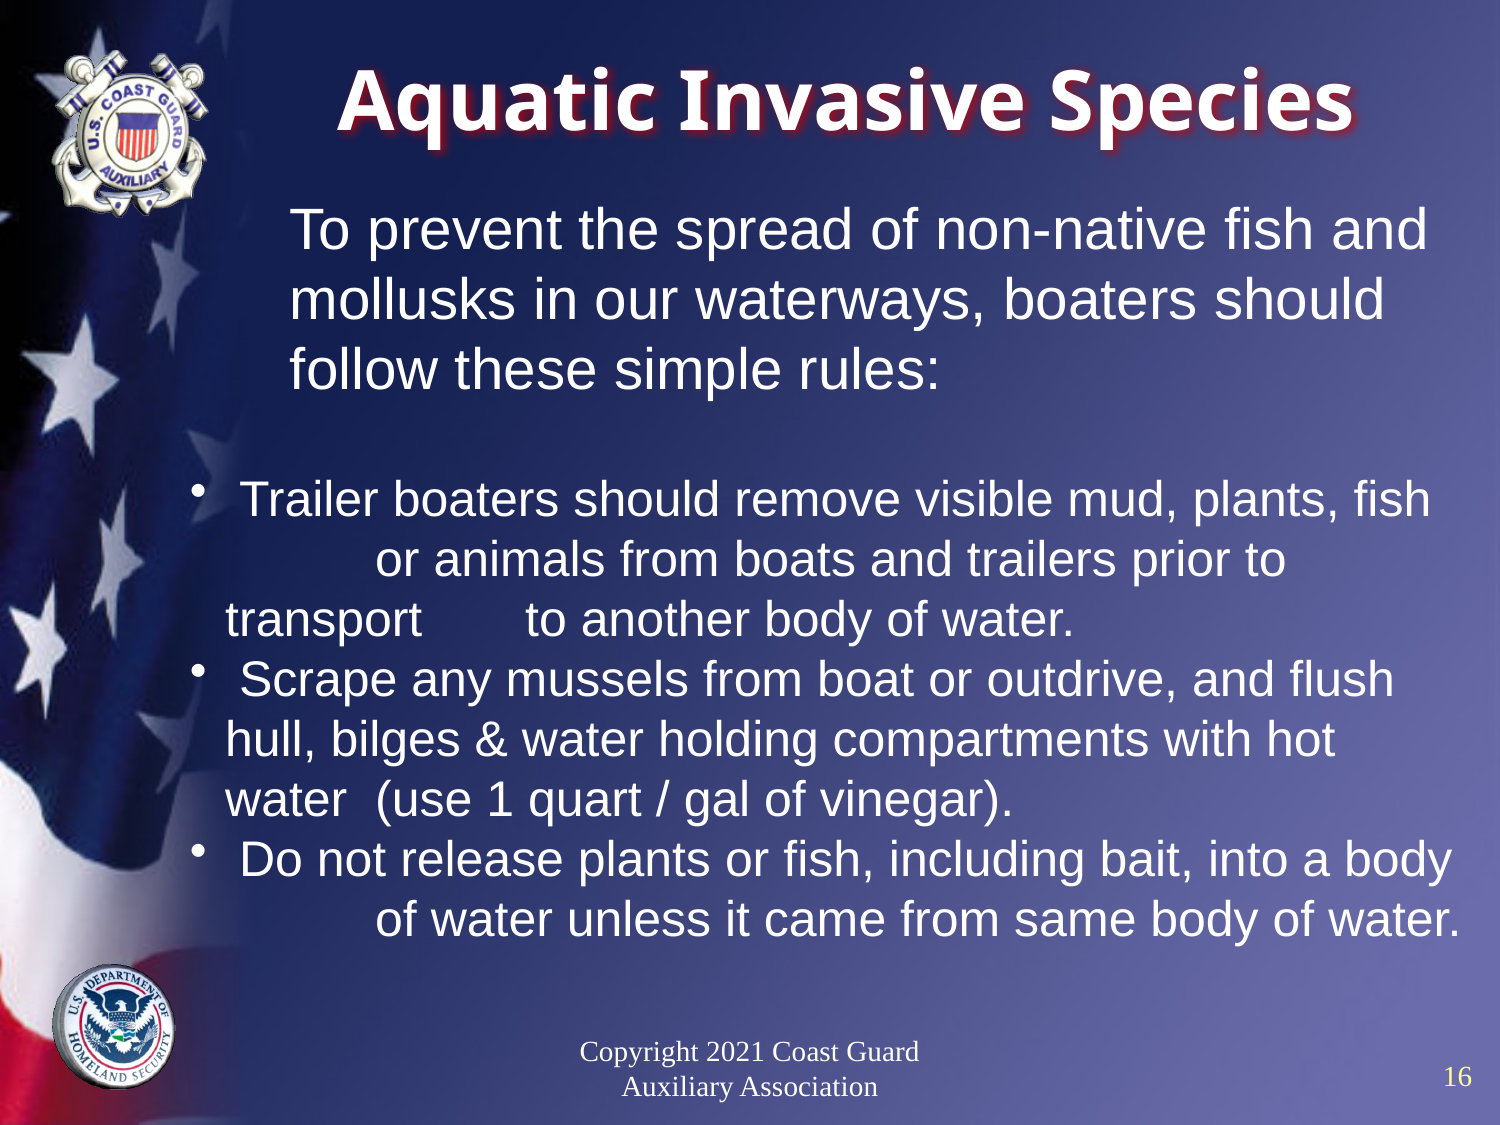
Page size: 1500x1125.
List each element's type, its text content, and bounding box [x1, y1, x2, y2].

title Aquatic Invasive Species [171, 10, 1500, 184]
text_box Trailer boaters should remove visible mud, plants, fish or animals from boats and trailers prior to transport to another body of water. Scrape any mussels from boat or outdrive, and flush hull, bilges & water holding compartments with hot water (use 1 quart / gal of vinegar). Do not release plants or fish, including bait, into a body of water unless it came from same body of water. [174, 459, 1488, 954]
picture [0, 0, 1500, 1125]
footer Copyright 2021 Coast Guard Auxiliary Association [512, 1025, 988, 1100]
slide_number 16 [1175, 1050, 1488, 1125]
text_box To prevent the spread of non-native fish and mollusks in our waterways, boaters should follow these simple rules: [274, 196, 1463, 409]
